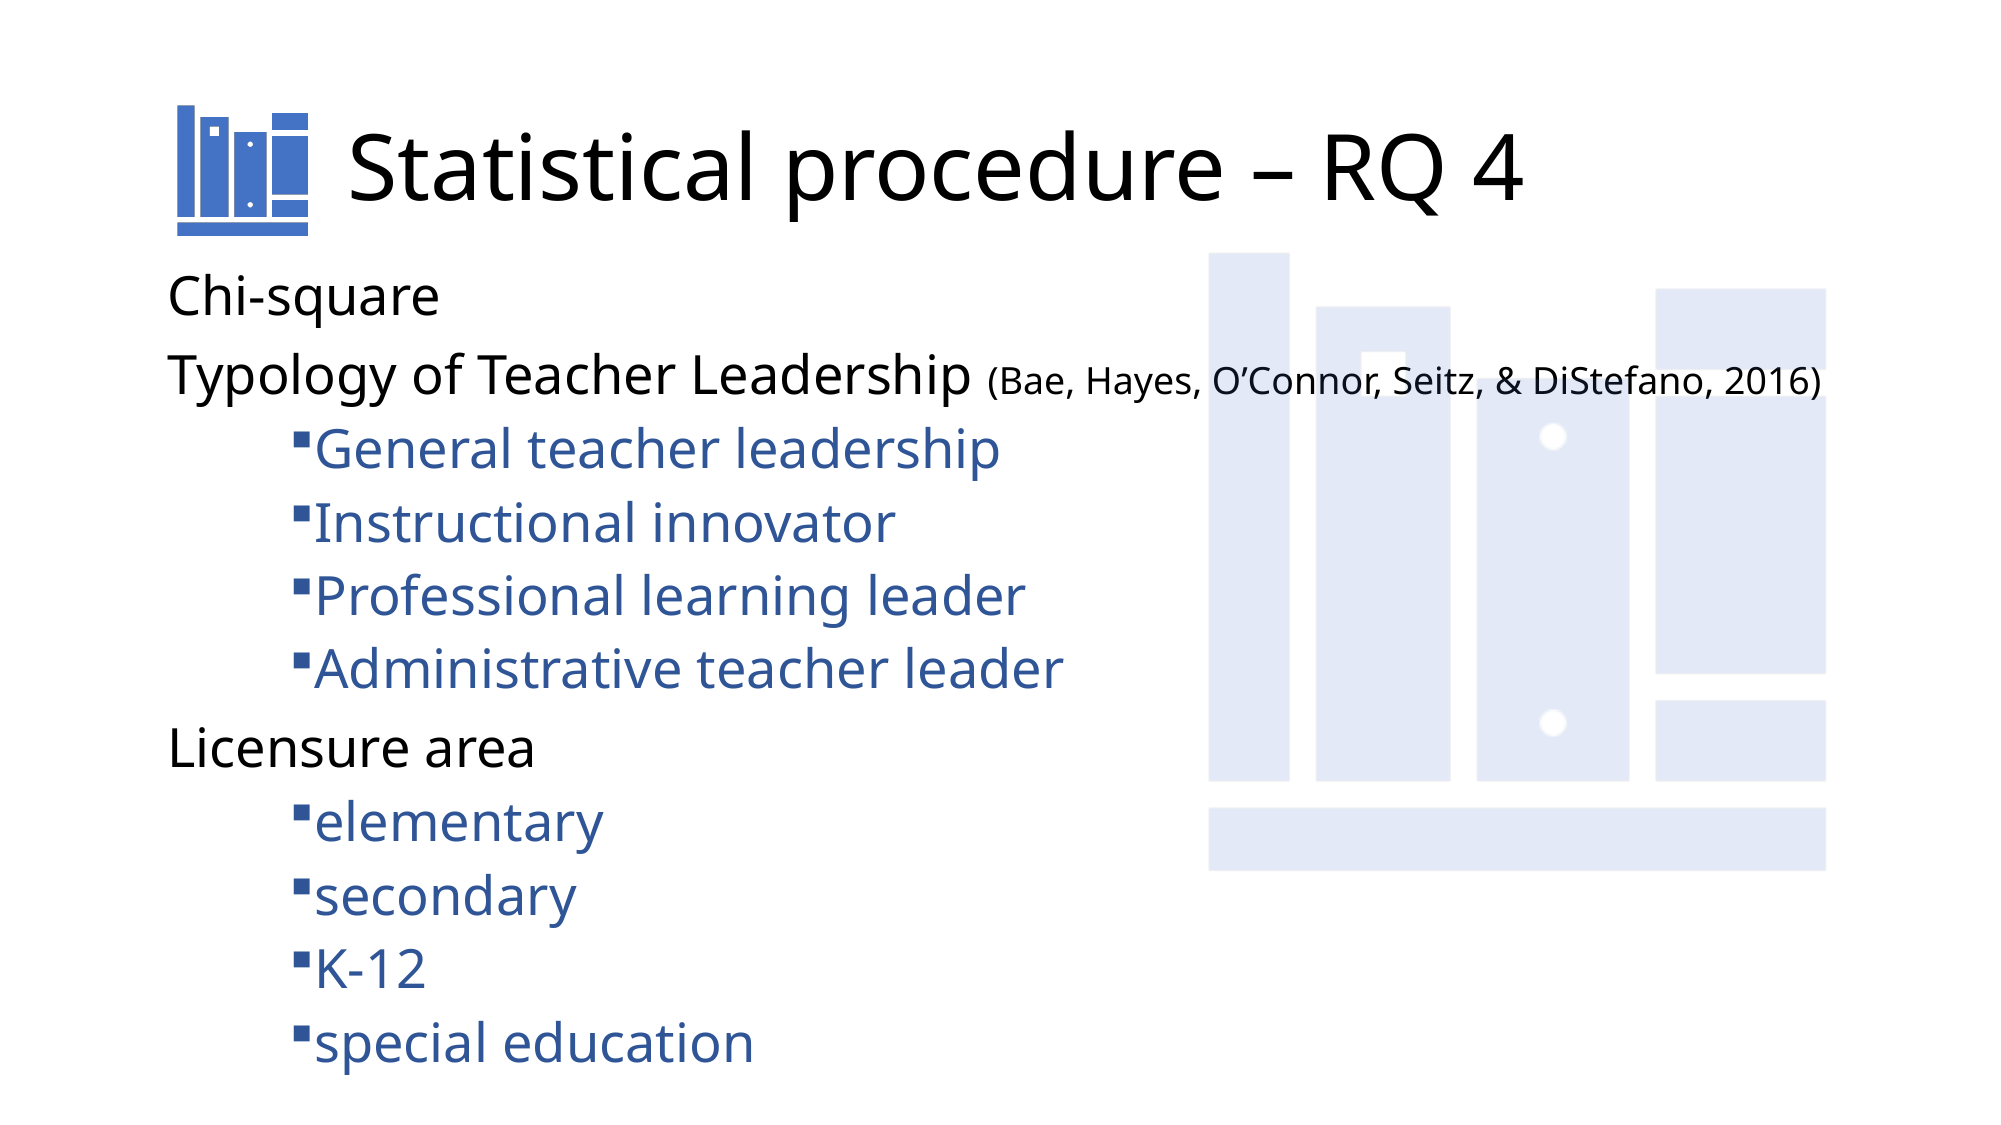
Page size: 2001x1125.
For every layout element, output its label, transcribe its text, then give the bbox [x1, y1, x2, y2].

title Statistical procedure – RQ 4 [332, 62, 2000, 280]
picture [152, 80, 333, 261]
picture [1089, 133, 1947, 992]
list Chi-square Typology of Teacher Leadership (Bae, Hayes, O’Connor, Seitz, & DiStefano, 2016) General teacher leadership Instructional innovator Professional learning leader Administrative teacher leader Licensure area elementary secondary K-12 special education [152, 261, 1947, 1118]
